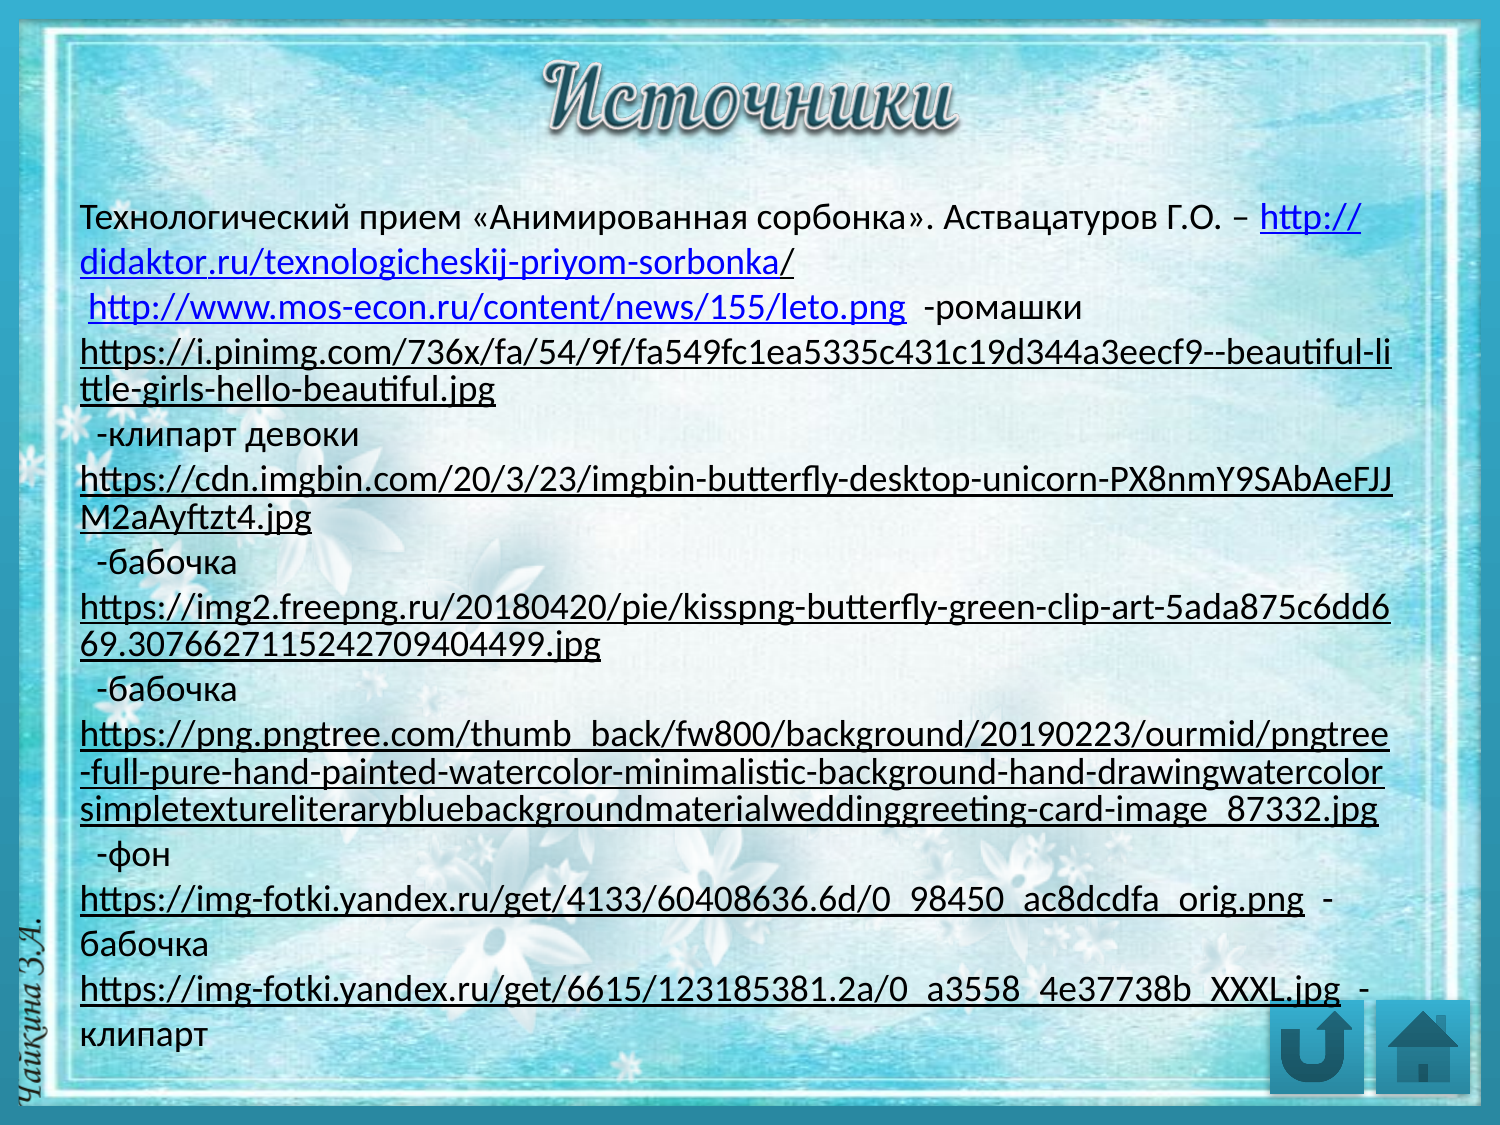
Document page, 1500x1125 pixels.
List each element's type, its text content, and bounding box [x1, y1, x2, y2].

text_box Технологический прием «Анимированная сорбонка». Аствацатуров Г.О. – http://didaktor.ru/texnologicheskij-priyom-sorbonka/ http://www.mos-econ.ru/content/news/155/leto.png -ромашки https://i.pinimg.com/736x/fa/54/9f/fa549fc1ea5335c431c19d344a3eecf9--beautiful-little-girls-hello-beautiful.jpg -клипарт девоки https://cdn.imgbin.com/20/3/23/imgbin-butterfly-desktop-unicorn-PX8nmY9SAbAeFJJM2aAyftzt4.jpg -бабочка https://img2.freepng.ru/20180420/pie/kisspng-butterfly-green-clip-art-5ada875c6dd669.3076627115242709404499.jpg -бабочка https://png.pngtree.com/thumb_back/fw800/background/20190223/ourmid/pngtree-full-pure-hand-painted-watercolor-minimalistic-background-hand-drawingwatercolorsimpletextureliterarybluebackgroundmaterialweddinggreeting-card-image_87332.jpg -фон https://img-fotki.yandex.ru/get/4133/60408636.6d/0_98450_ac8dcdfa_orig.png -бабочка https://img-fotki.yandex.ru/get/6615/123185381.2a/0_a3558_4e37738b_XXXL.jpg -клипарт [1315, 184, 1412, 875]
text_box [0, 0, 1500, 1125]
text_box [1315, 999, 1365, 1094]
picture [0, 19, 1481, 1125]
text_box [1375, 999, 1471, 1094]
